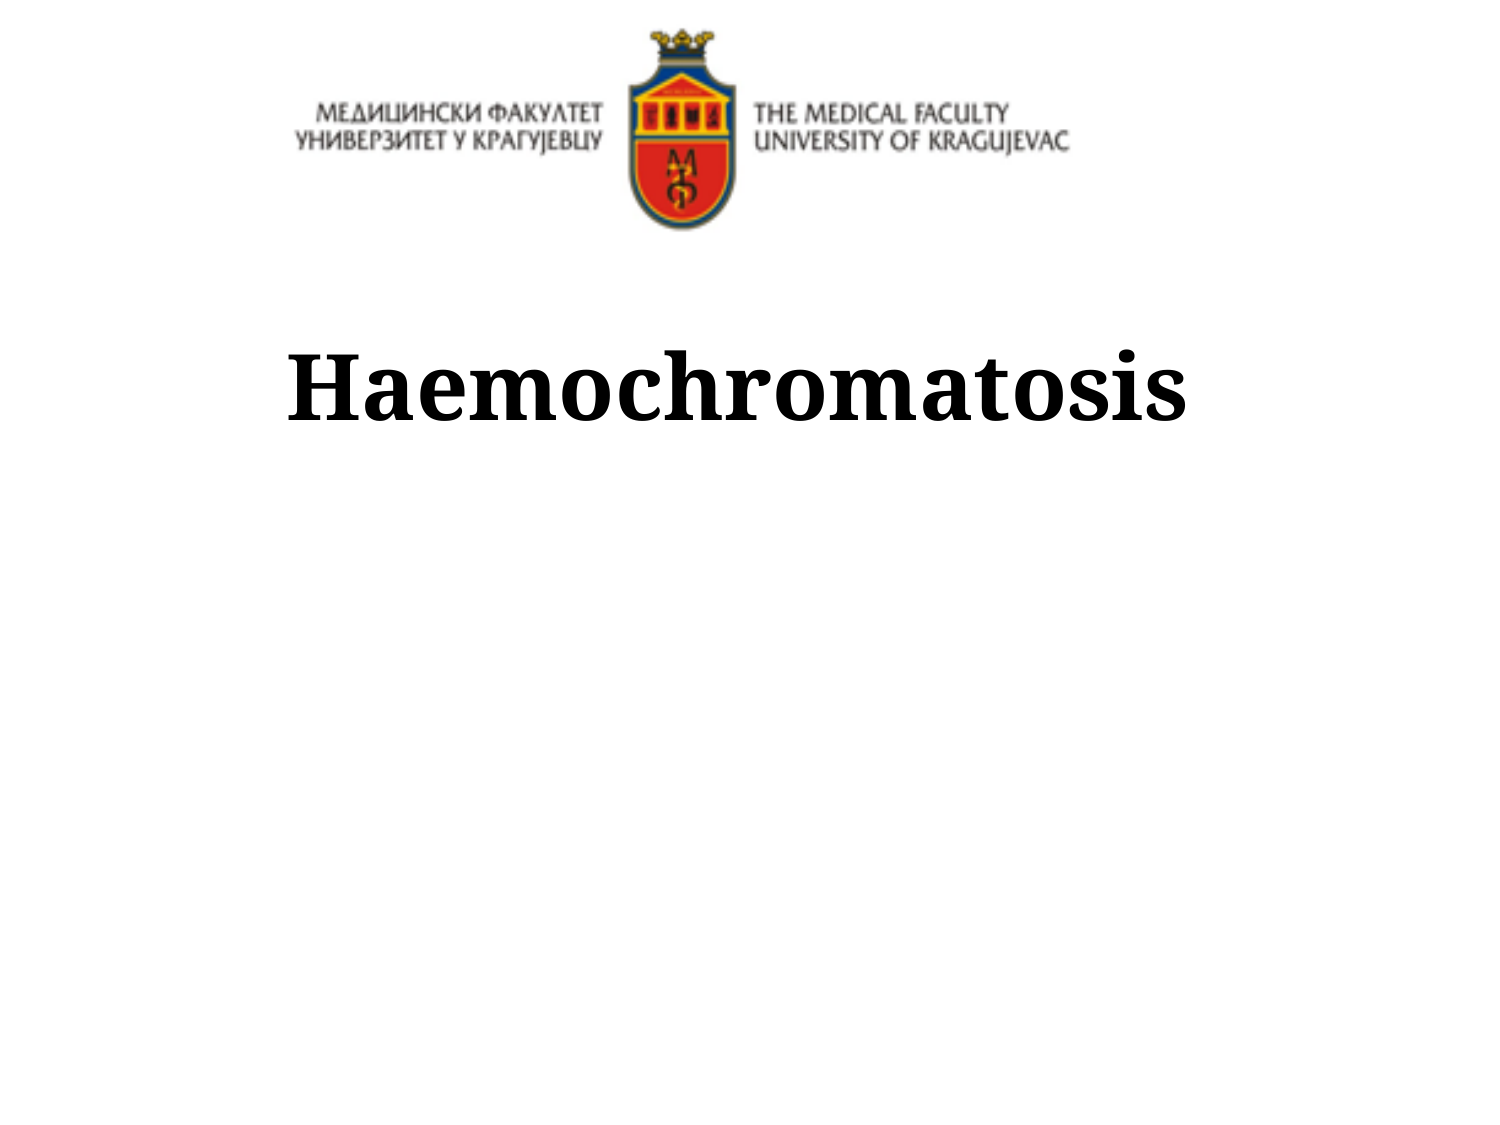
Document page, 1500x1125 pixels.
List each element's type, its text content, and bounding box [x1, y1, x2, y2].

title Haemochromatosis [24, 287, 1475, 591]
picture [143, 24, 1284, 263]
